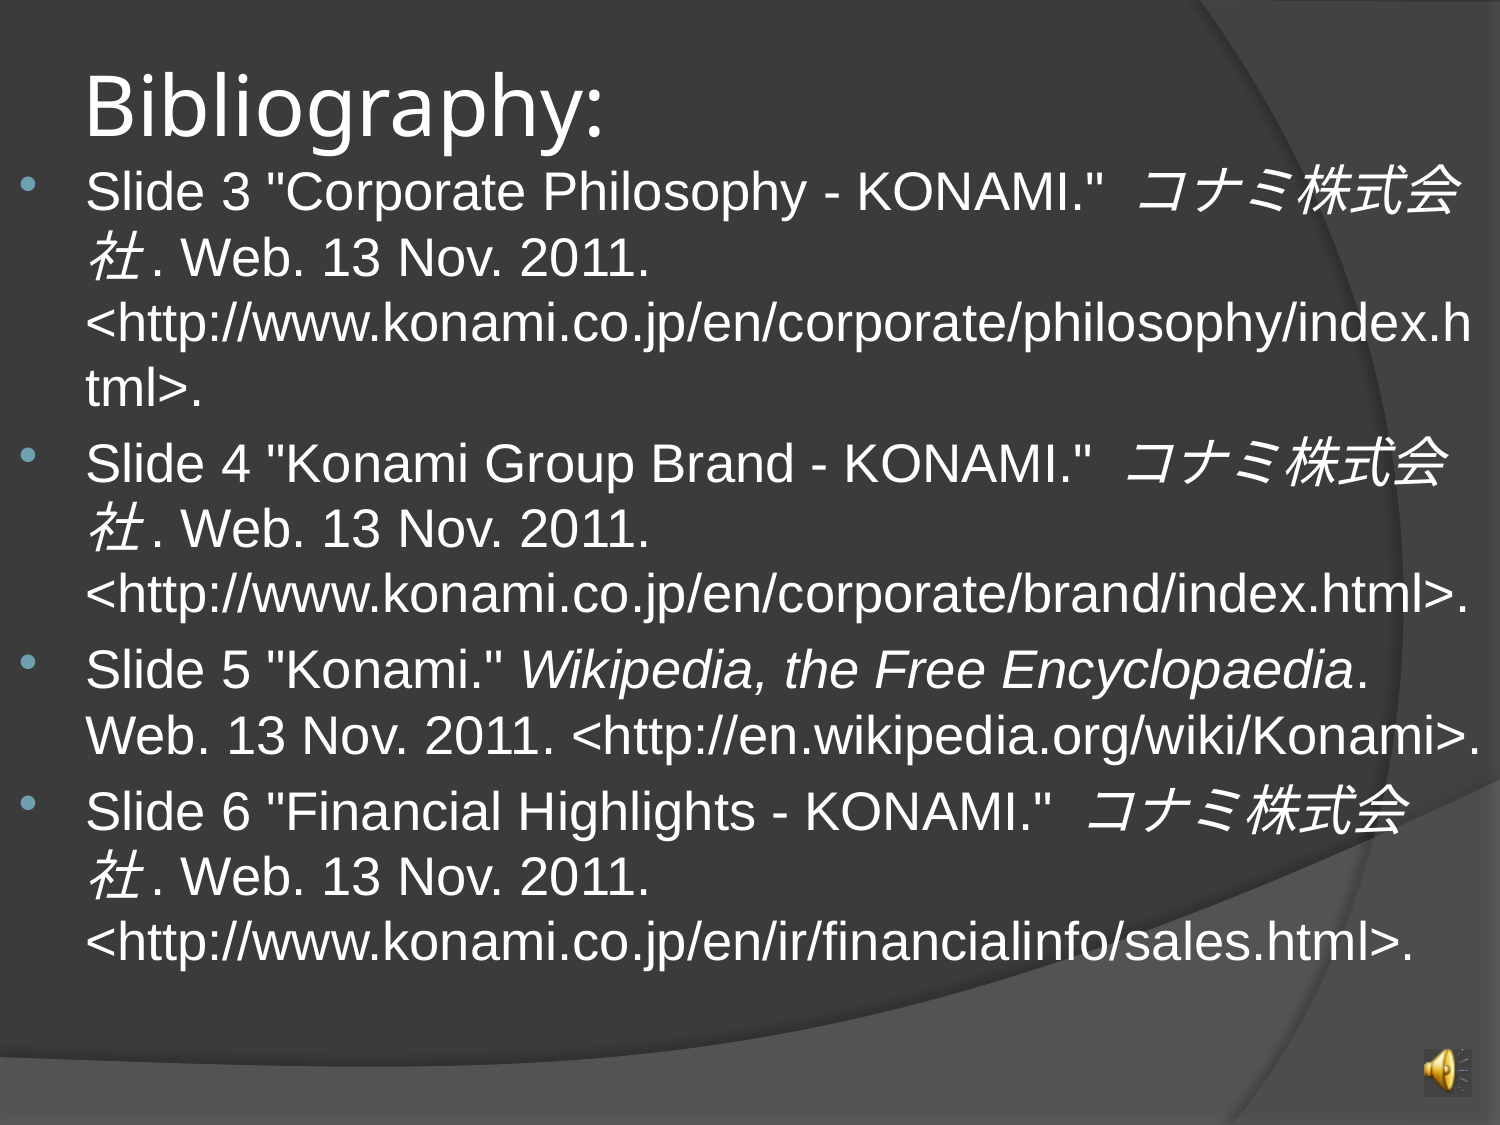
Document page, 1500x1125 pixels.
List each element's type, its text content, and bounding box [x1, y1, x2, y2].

list Slide 3 "Corporate Philosophy - KONAMI." コナミ株式会社. Web. 13 Nov. 2011. <http://www.konami.co.jp/en/corporate/philosophy/index.html>. Slide 4 "Konami Group Brand - KONAMI." コナミ株式会社. Web. 13 Nov. 2011. <http://www.konami.co.jp/en/corporate/brand/index.html>. Slide 5 "Konami." Wikipedia, the Free Encyclopaedia. Web. 13 Nov. 2011. <http://en.wikipedia.org/wiki/Konami>. Slide 6 "Financial Highlights - KONAMI." コナミ株式会社. Web. 13 Nov. 2011. <http://www.konami.co.jp/en/ir/financialinfo/sales.html>. [0, 149, 1500, 1005]
picture [1422, 1047, 1474, 1099]
title Bibliography: [75, 45, 1300, 149]
